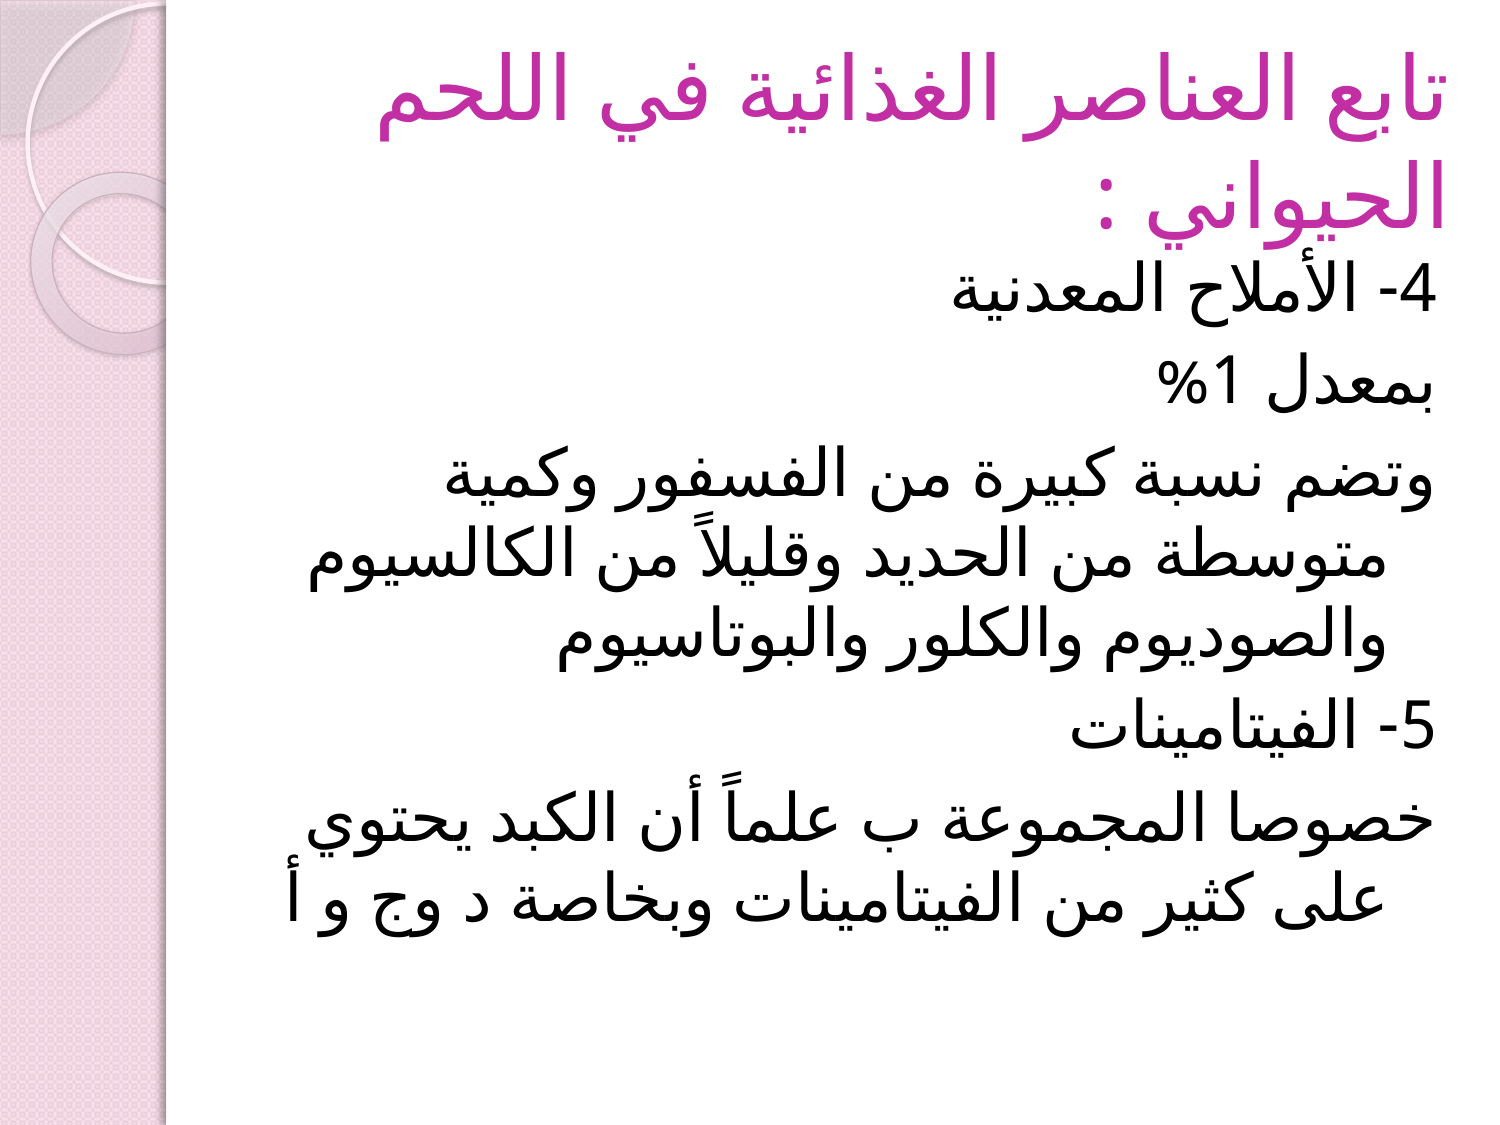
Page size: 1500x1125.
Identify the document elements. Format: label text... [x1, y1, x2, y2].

list 4- الأملاح المعدنية بمعدل 1% وتضم نسبة كبيرة من الفسفور وكمية متوسطة من الحديد وقليلاً من الكالسيوم والصوديوم والكلور والبوتاسيوم 5- الفيتامينات خصوصا المجموعة ب علماً أن الكبد يحتوي على كثير من الفيتامينات وبخاصة د وج و أ [235, 237, 1466, 1025]
title تابع العناصر الغذائية في اللحم الحيواني : [235, 45, 1466, 233]
